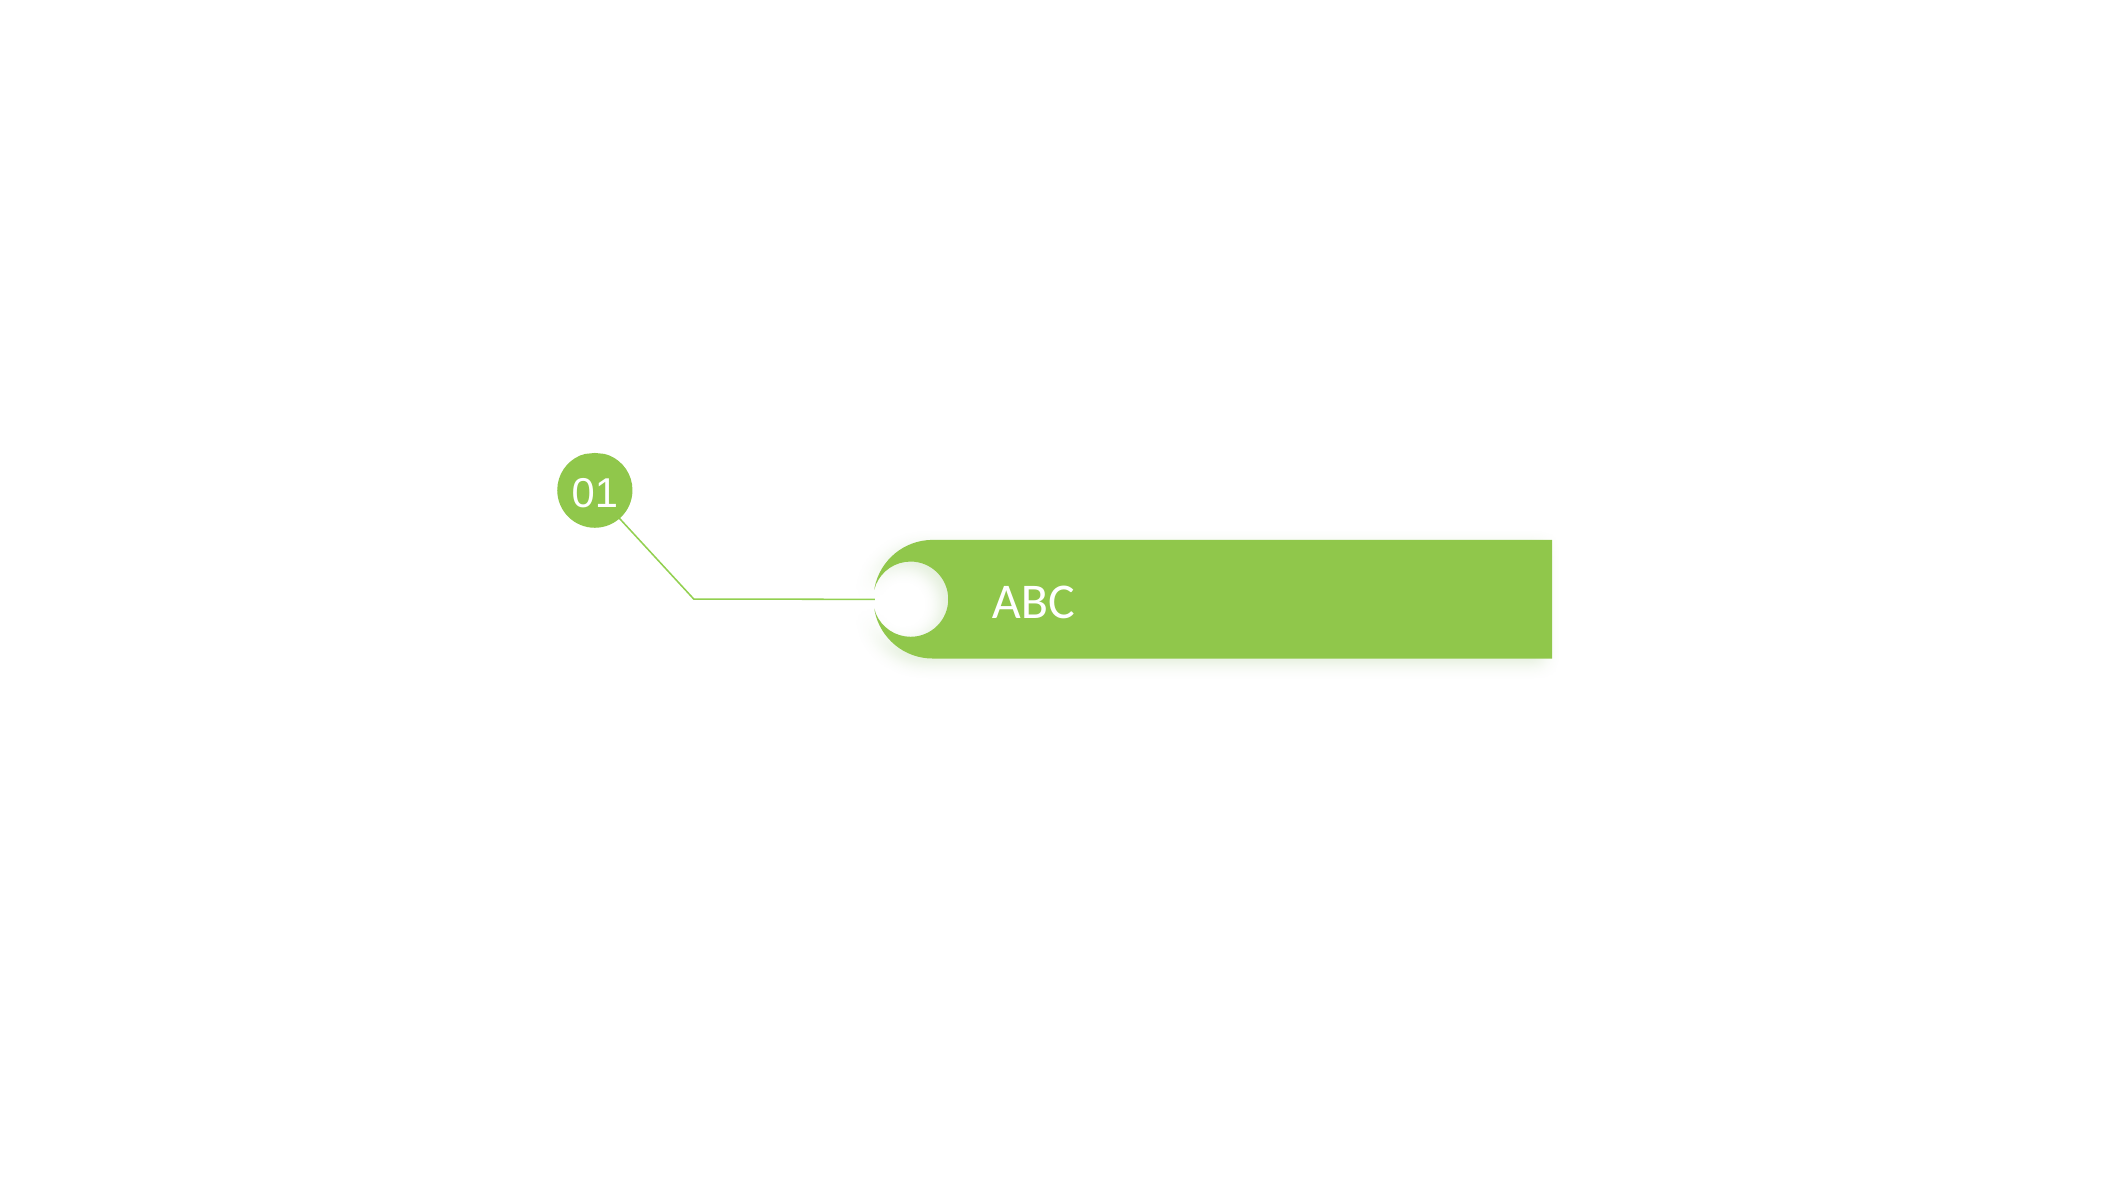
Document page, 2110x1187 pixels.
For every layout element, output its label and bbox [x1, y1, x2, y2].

text_box [557, 452, 1553, 659]
